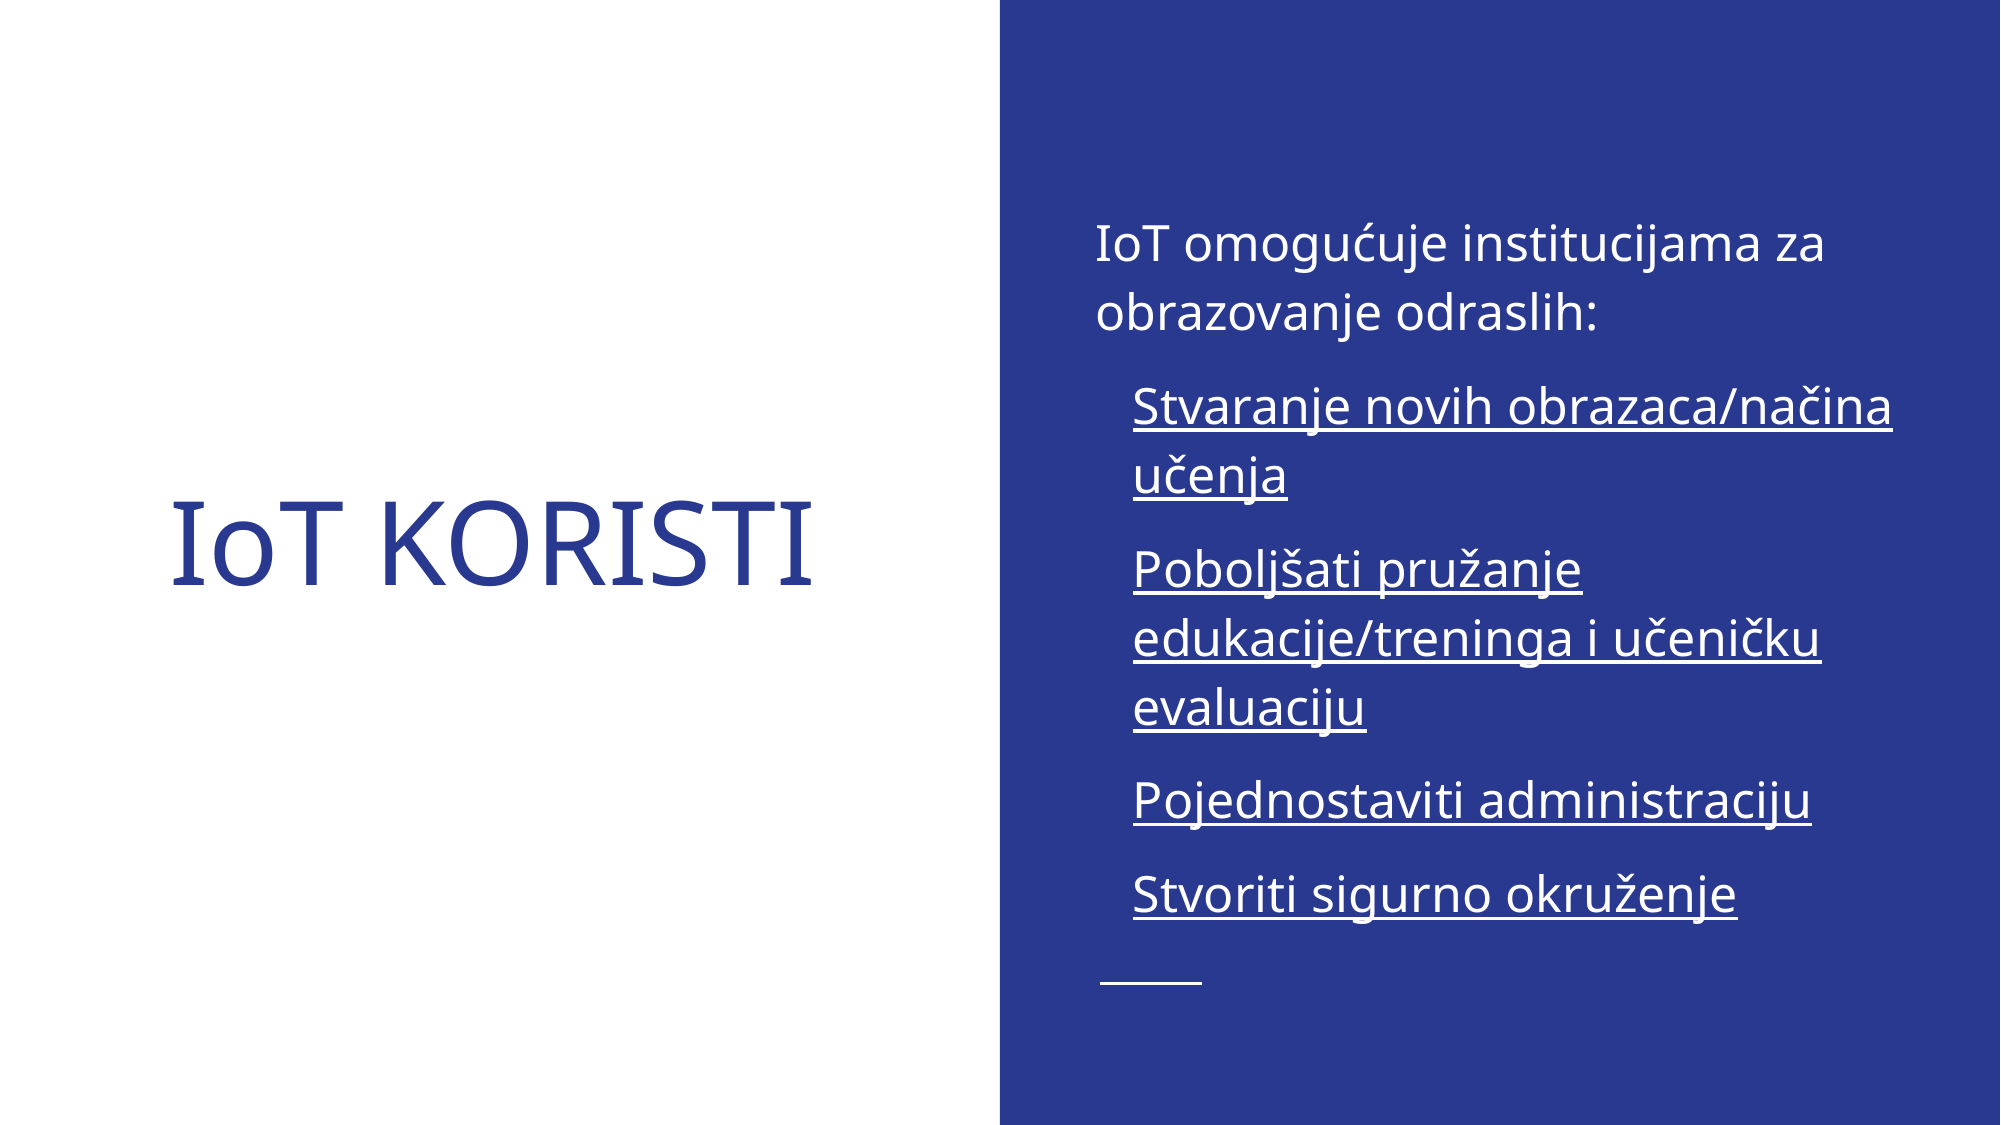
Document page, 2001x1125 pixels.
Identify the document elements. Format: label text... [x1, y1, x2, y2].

list IoT omogućuje institucijama za obrazovanje odraslih: Stvaranje novih obrazaca/načina učenja Poboljšati pružanje edukacije/treninga i učeničku evaluaciju Pojednostaviti administraciju Stvoriti sigurno okruženje [1080, 158, 1920, 967]
title IoT KORISTI [50, 273, 936, 616]
